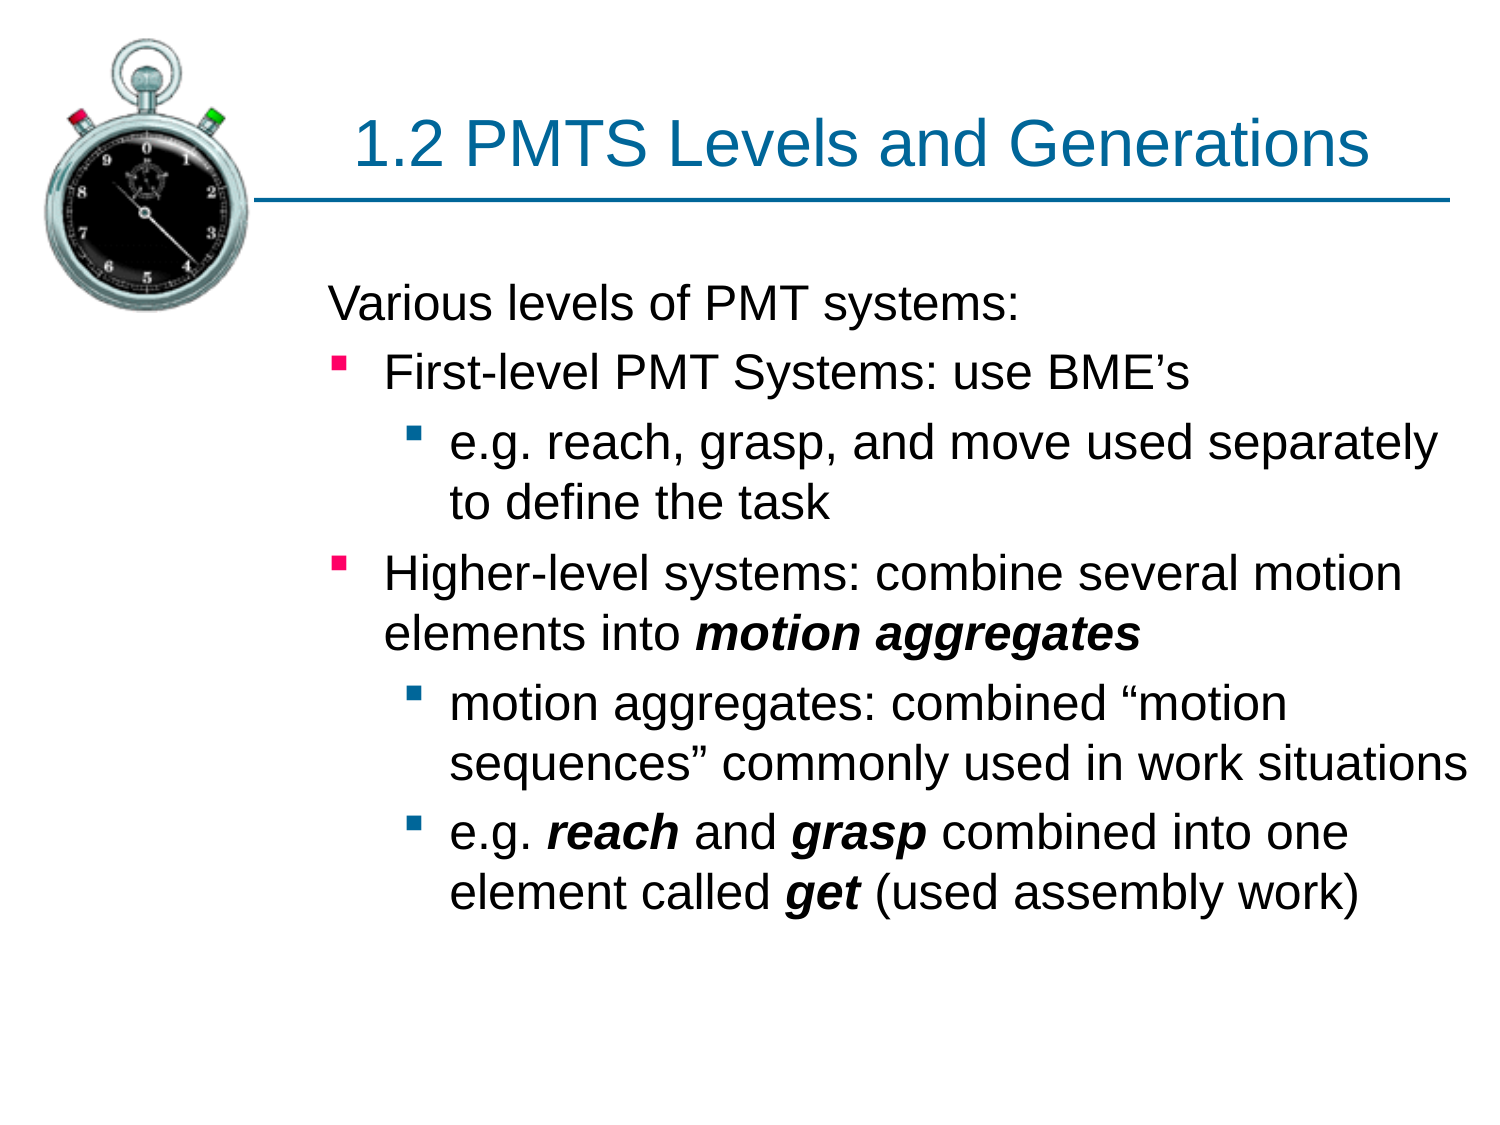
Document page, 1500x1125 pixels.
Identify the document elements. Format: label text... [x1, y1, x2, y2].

title 1.2 PMTS Levels and Generations [275, 37, 1450, 188]
picture [37, 37, 254, 313]
list Various levels of PMT systems: First-level PMT Systems: use BME’s e.g. reach, grasp, and move used separately to define the task Higher-level systems: combine several motion elements into motion aggregates motion aggregates: combined “motion sequences” commonly used in work situations e.g. reach and grasp combined into one element called get (used assembly work) [312, 262, 1488, 1088]
